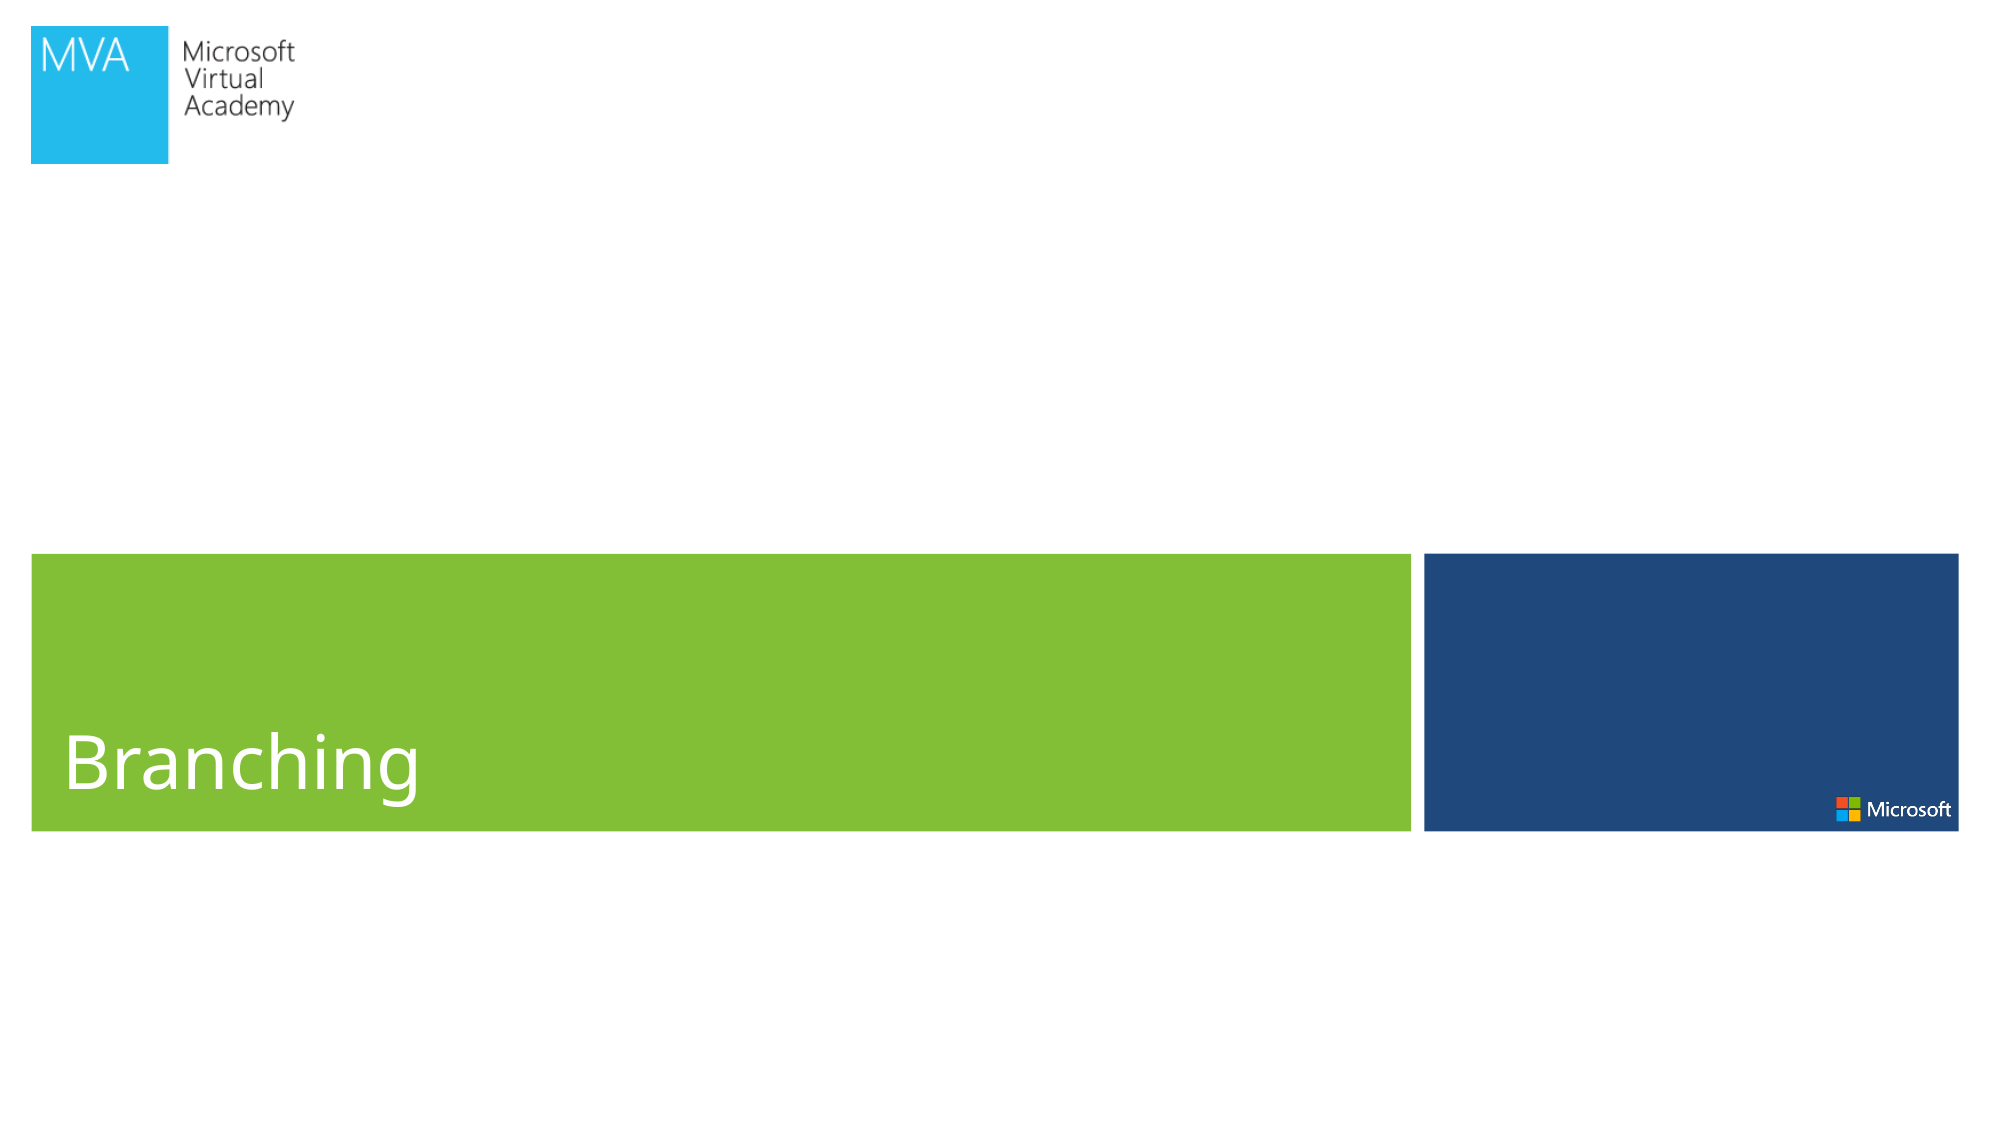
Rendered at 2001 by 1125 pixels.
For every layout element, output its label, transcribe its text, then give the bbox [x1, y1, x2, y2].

list Branching [47, 568, 1396, 813]
picture [1834, 790, 1956, 827]
picture [31, 26, 374, 164]
